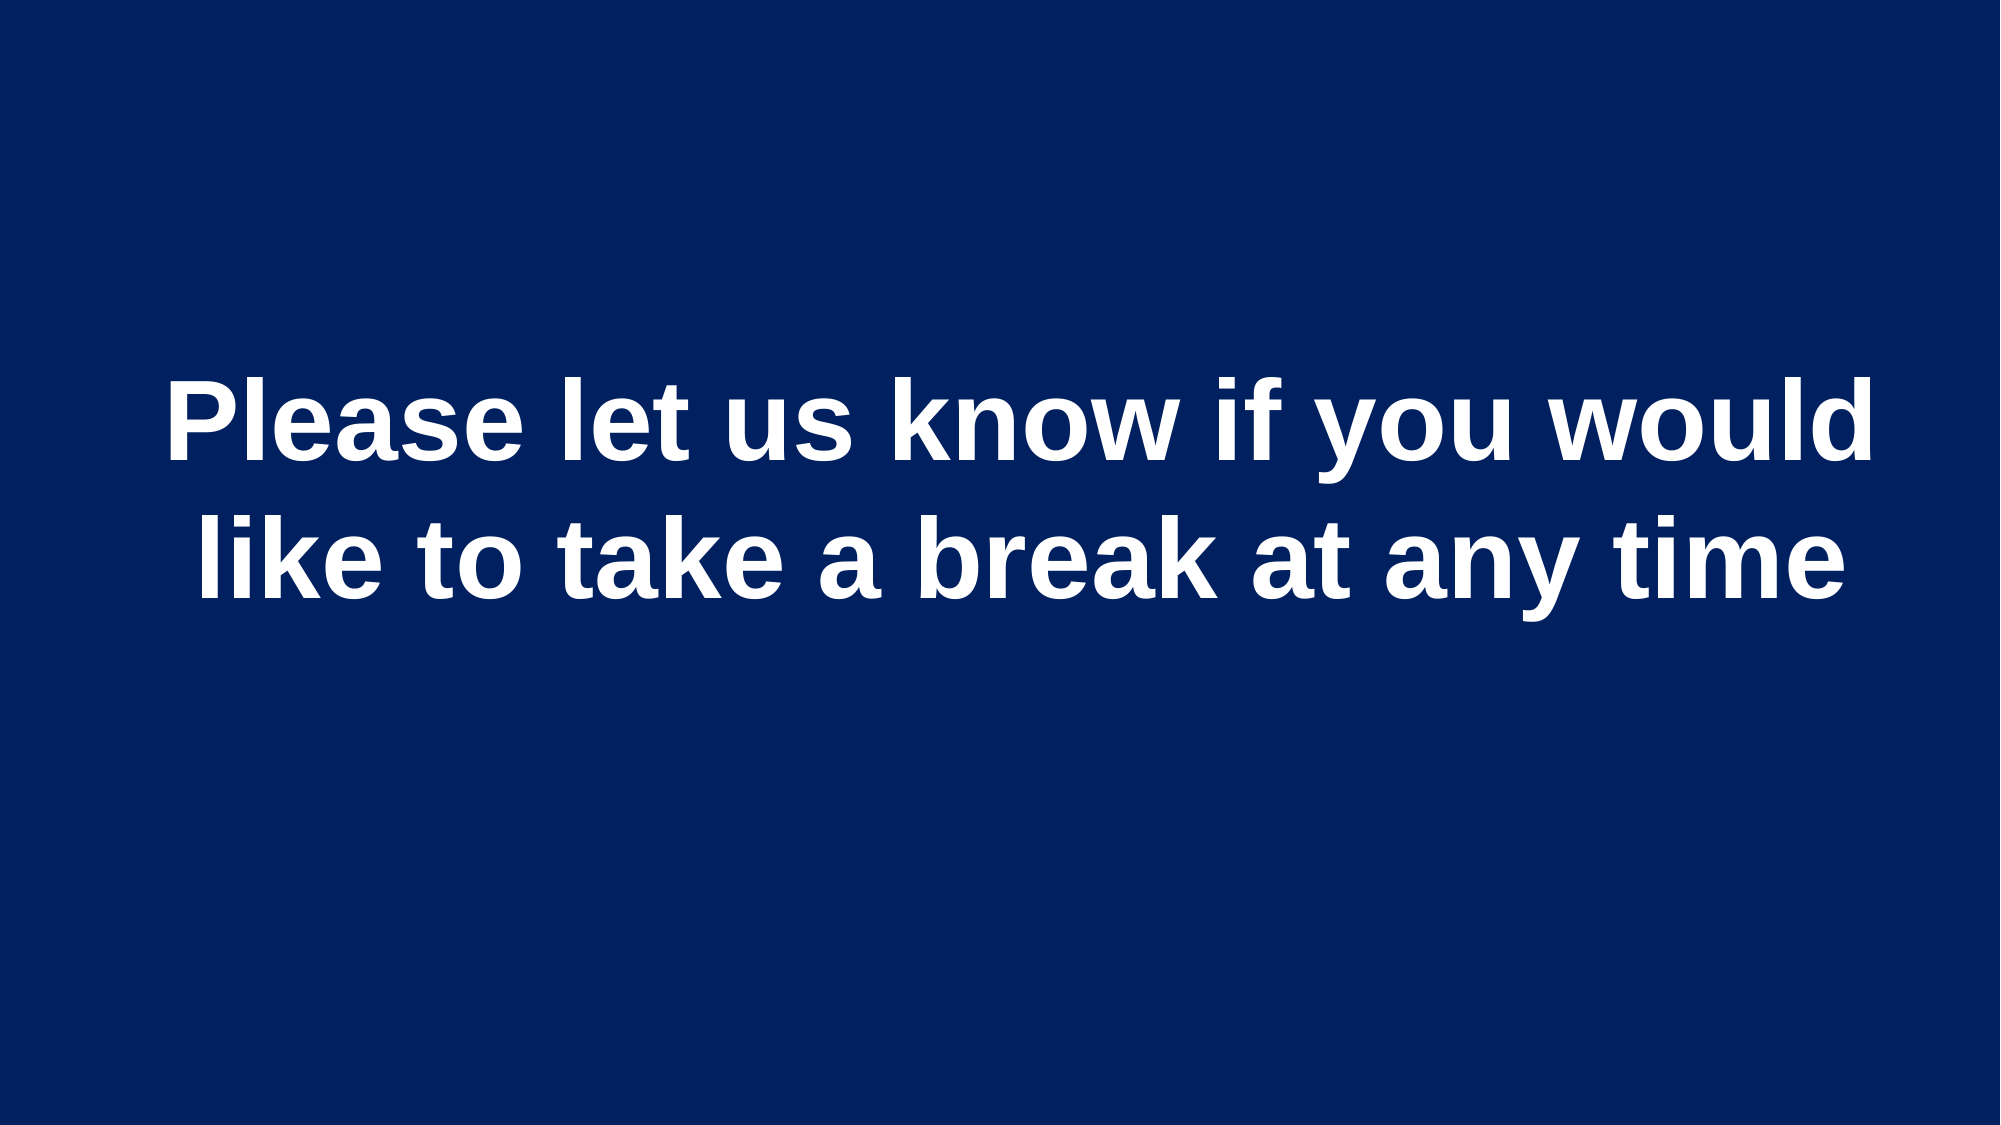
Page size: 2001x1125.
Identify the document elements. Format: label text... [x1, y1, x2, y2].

text_box Please let us know if you would like to take a break at any time [93, 338, 1952, 629]
